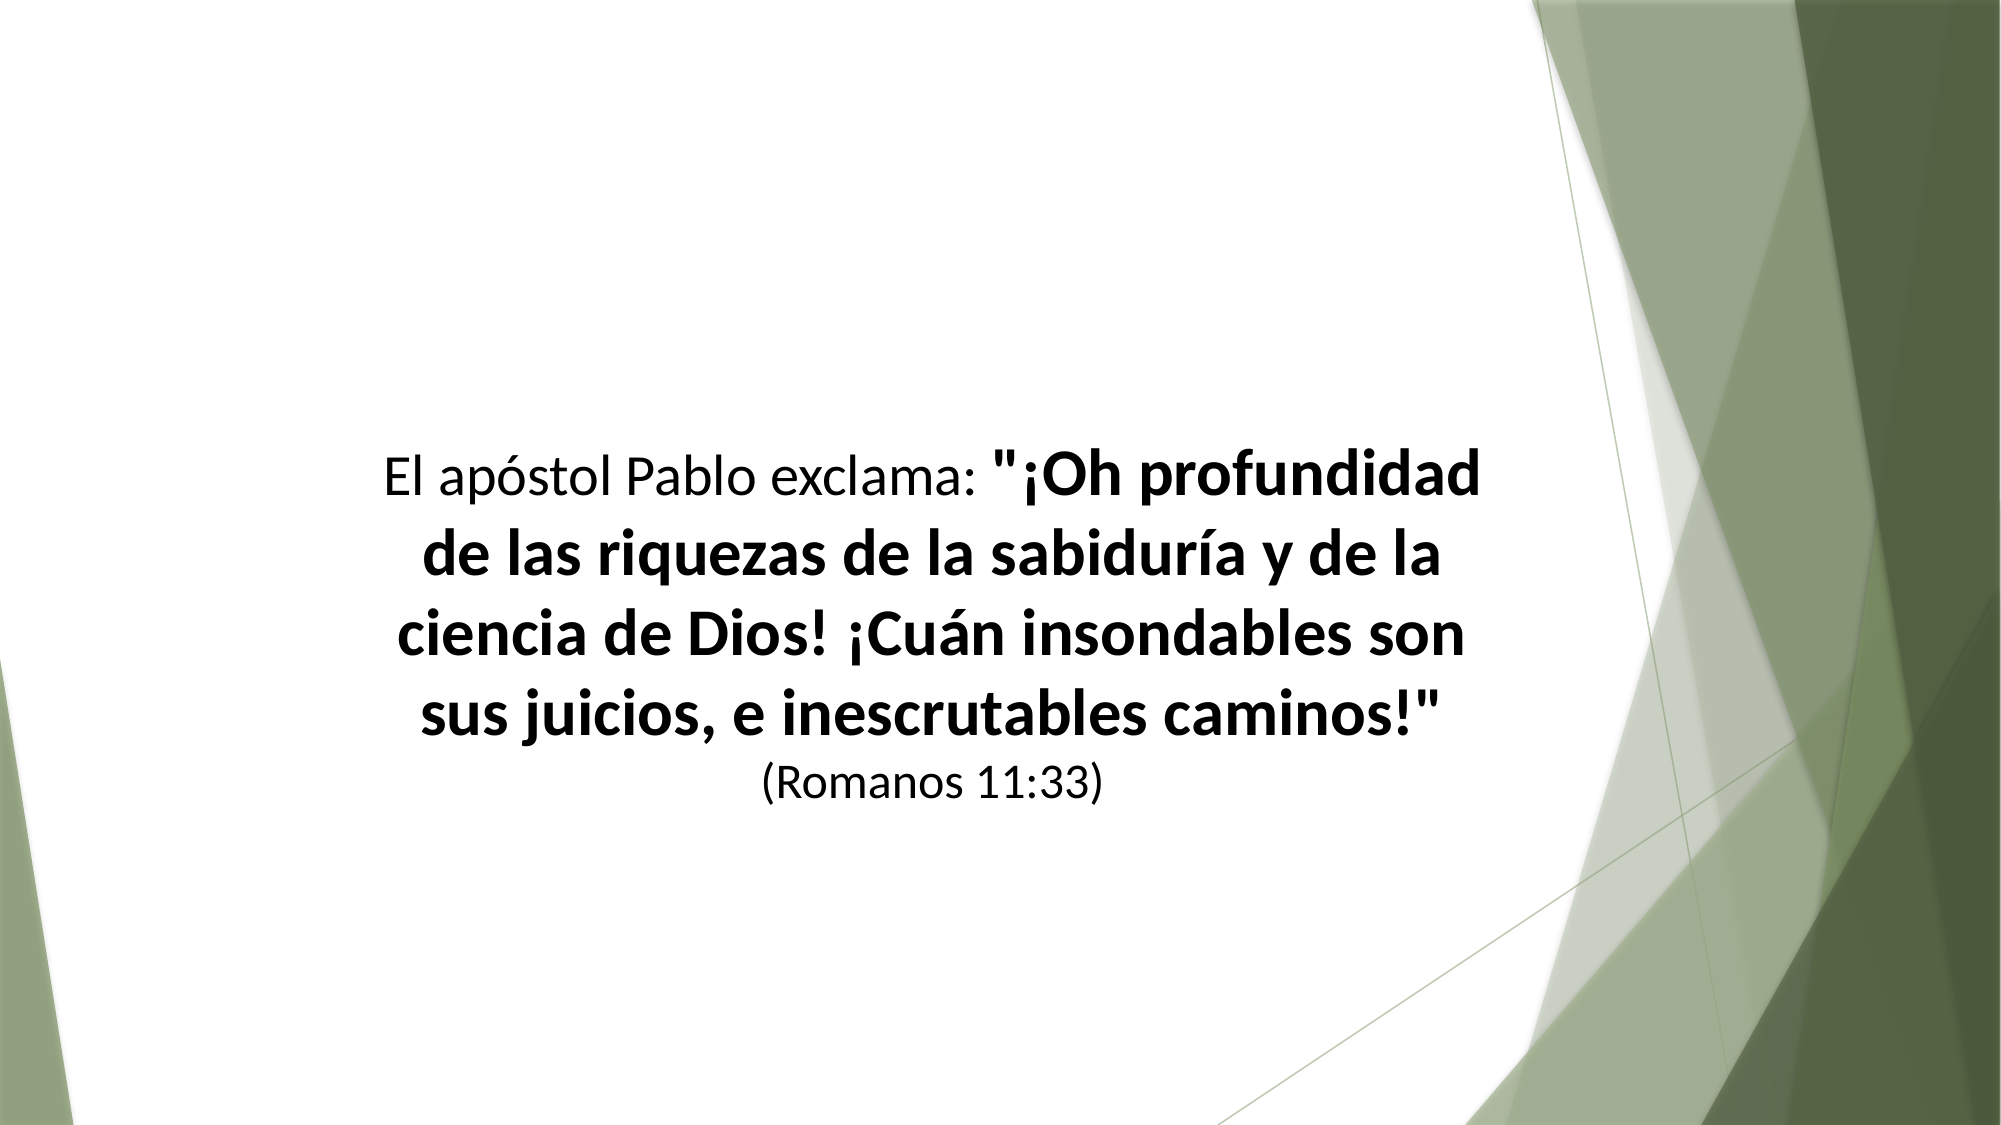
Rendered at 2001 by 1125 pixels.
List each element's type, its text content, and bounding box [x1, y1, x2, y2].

text_box El apóstol Pablo exclama: "¡Oh profundidad de las riquezas de la sabiduría y de la ciencia de Dios! ¡Cuán insondables son sus juicios, e inescrutables caminos!" (Romanos 11:33) [363, 421, 1503, 816]
